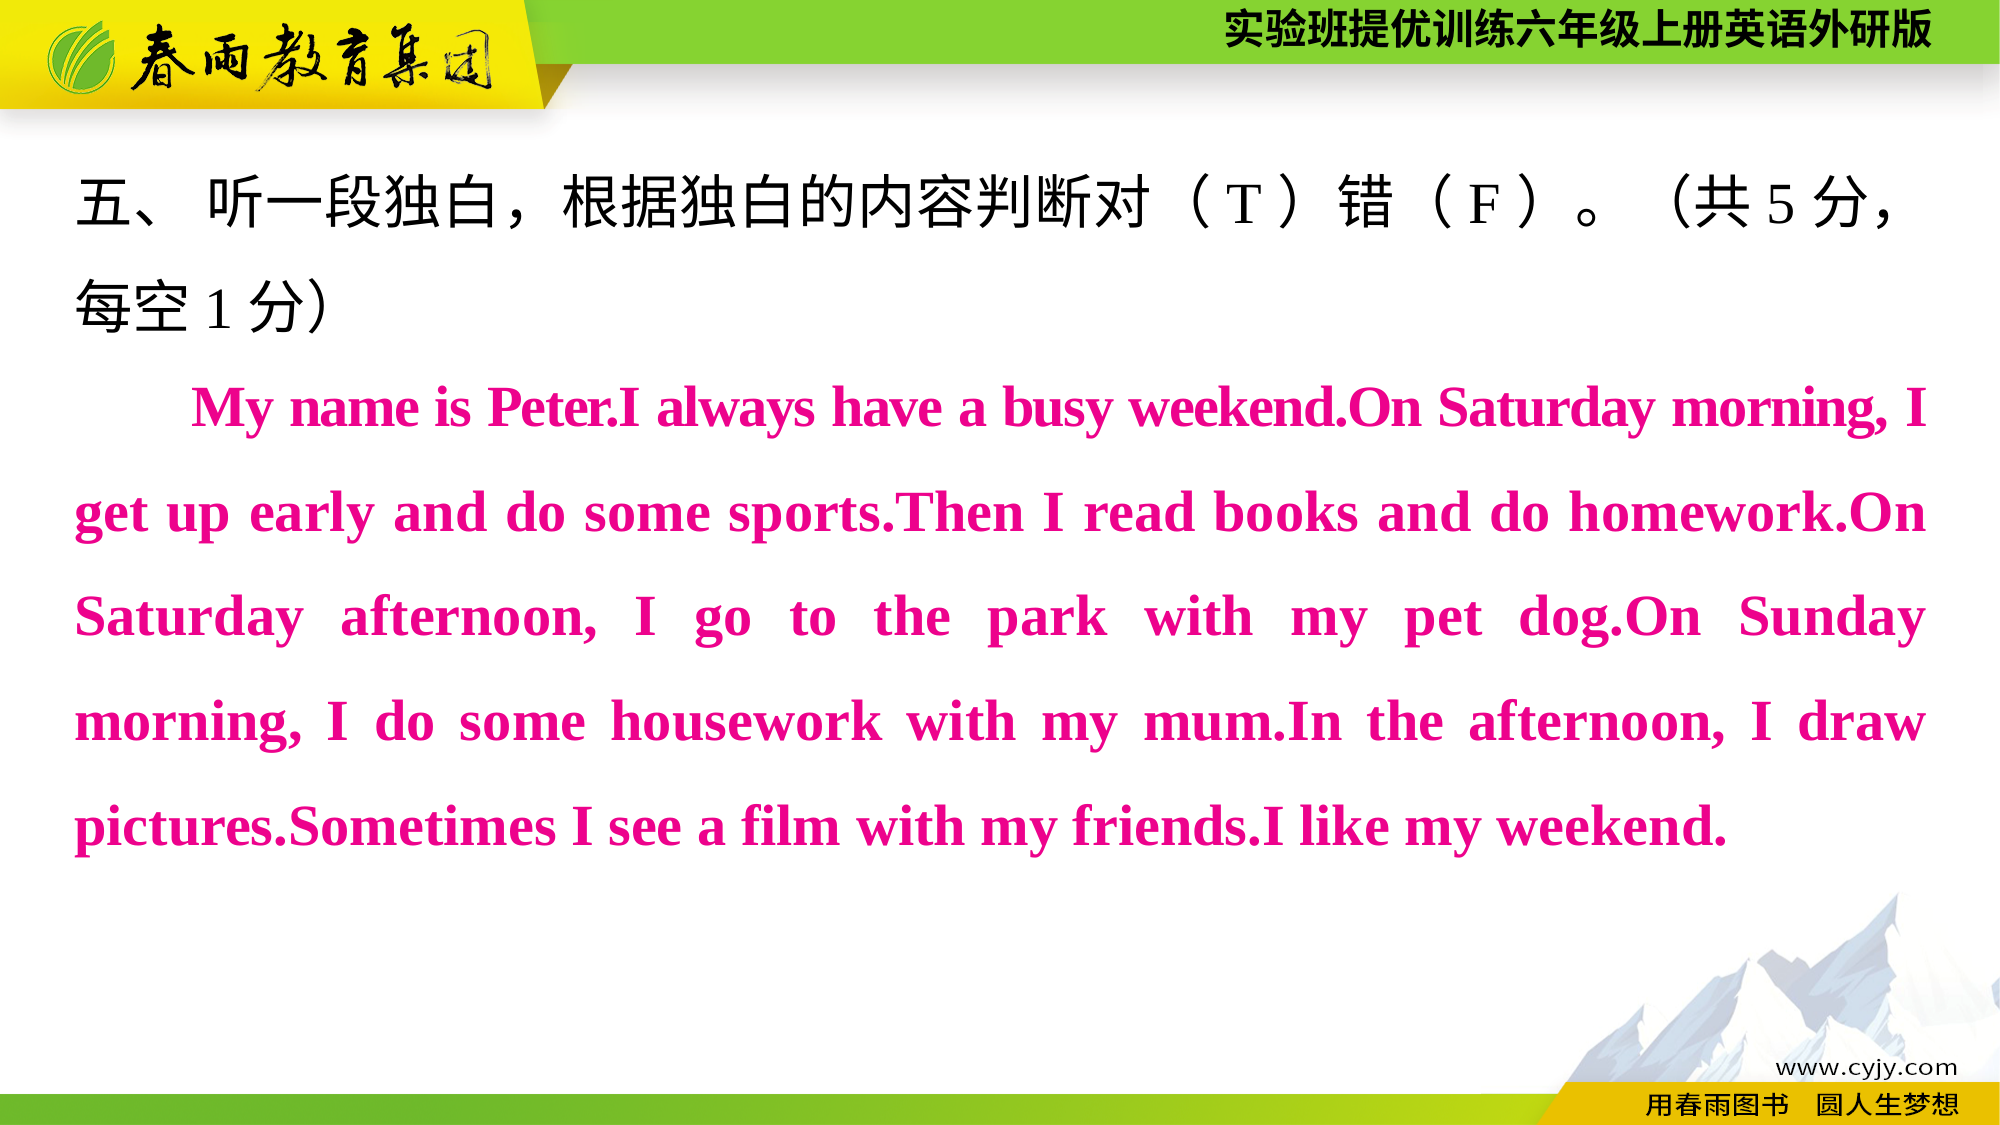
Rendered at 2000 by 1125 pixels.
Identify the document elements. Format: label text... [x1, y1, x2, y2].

picture [0, 0, 2000, 1125]
list 五、 听一段独白，根据独白的内容判断对（T）错（F）。（共5分，每空1分） [59, 122, 1944, 325]
text_box My name is Peter.I always have a busy weekend.On Saturday morning, I get up early and do some sports.Then I read books and do homework.On Saturday afternoon, I go to the park with my pet dog.On Sunday morning, I do some housework with my mum.In the afternoon, I draw pictures.Sometimes I see a film with my friends.I like my weekend. [59, 325, 1944, 865]
